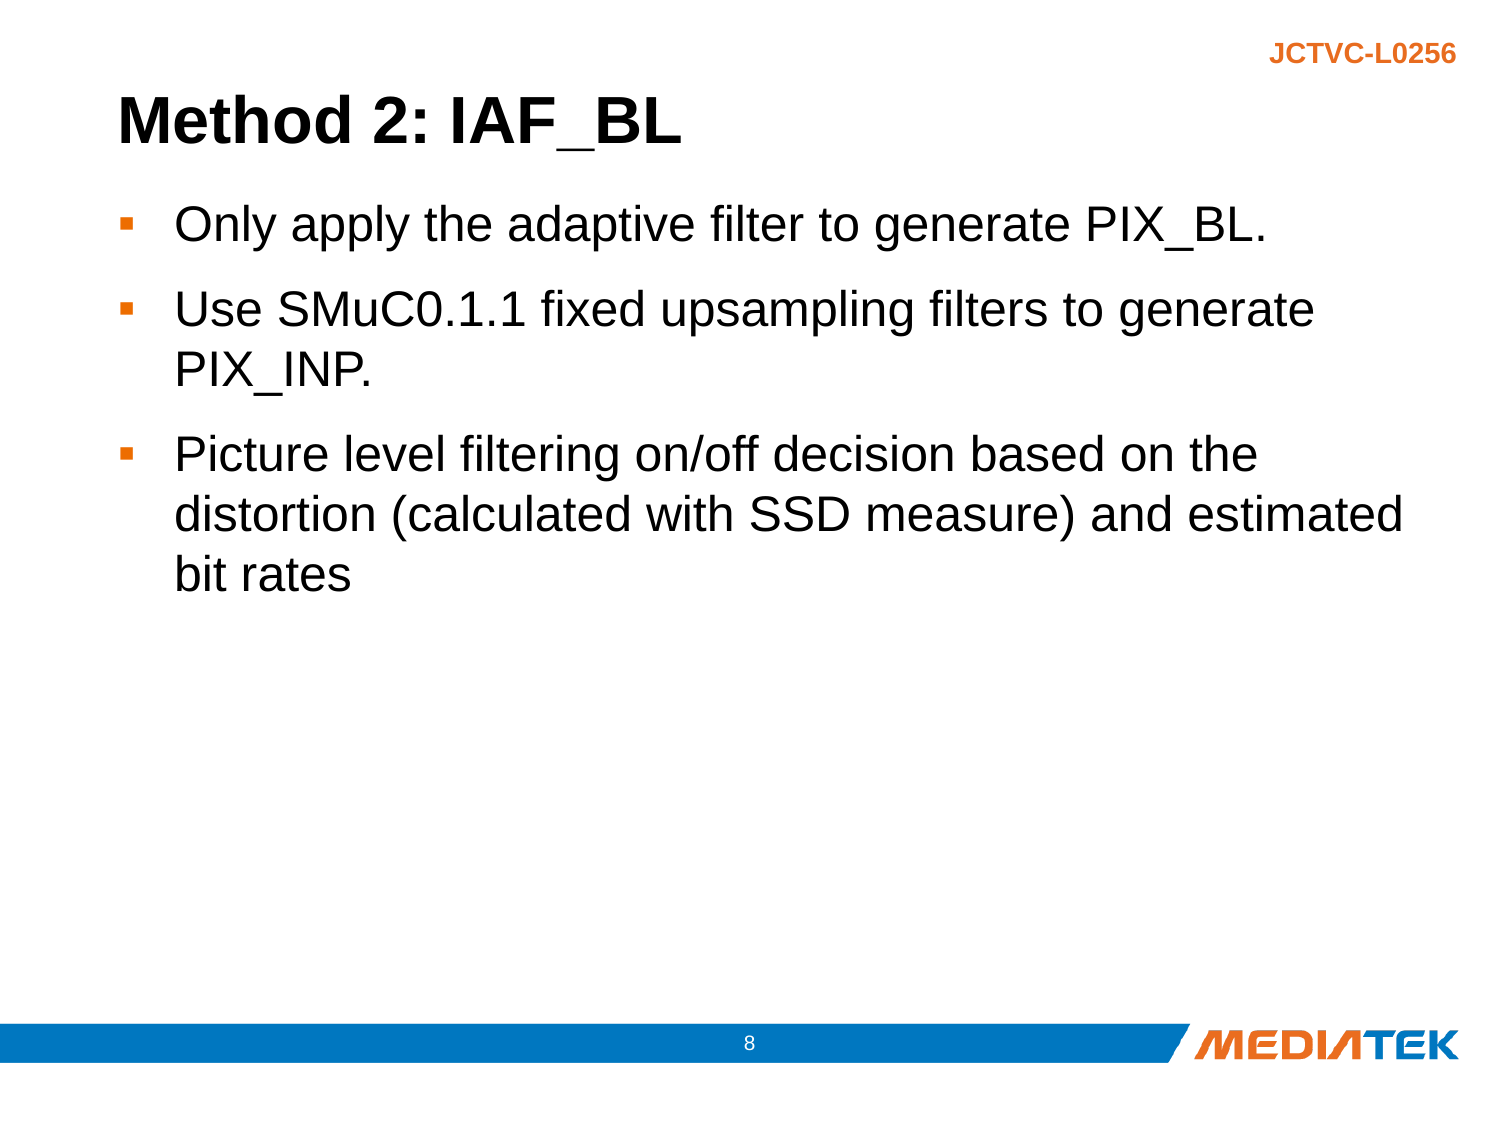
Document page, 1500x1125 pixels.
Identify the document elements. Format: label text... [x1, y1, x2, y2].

list Only apply the adaptive filter to generate PIX_BL. Use SMuC0.1.1 fixed upsampling filters to generate PIX_INP. Picture level filtering on/off decision based on the distortion (calculated with SSD measure) and estimated bit rates [102, 184, 1425, 998]
slide_number 7 [711, 1022, 789, 1090]
picture [0, 1023, 711, 1063]
title Method 2: IAF_BL [101, 62, 1425, 172]
picture [789, 1023, 1459, 1063]
